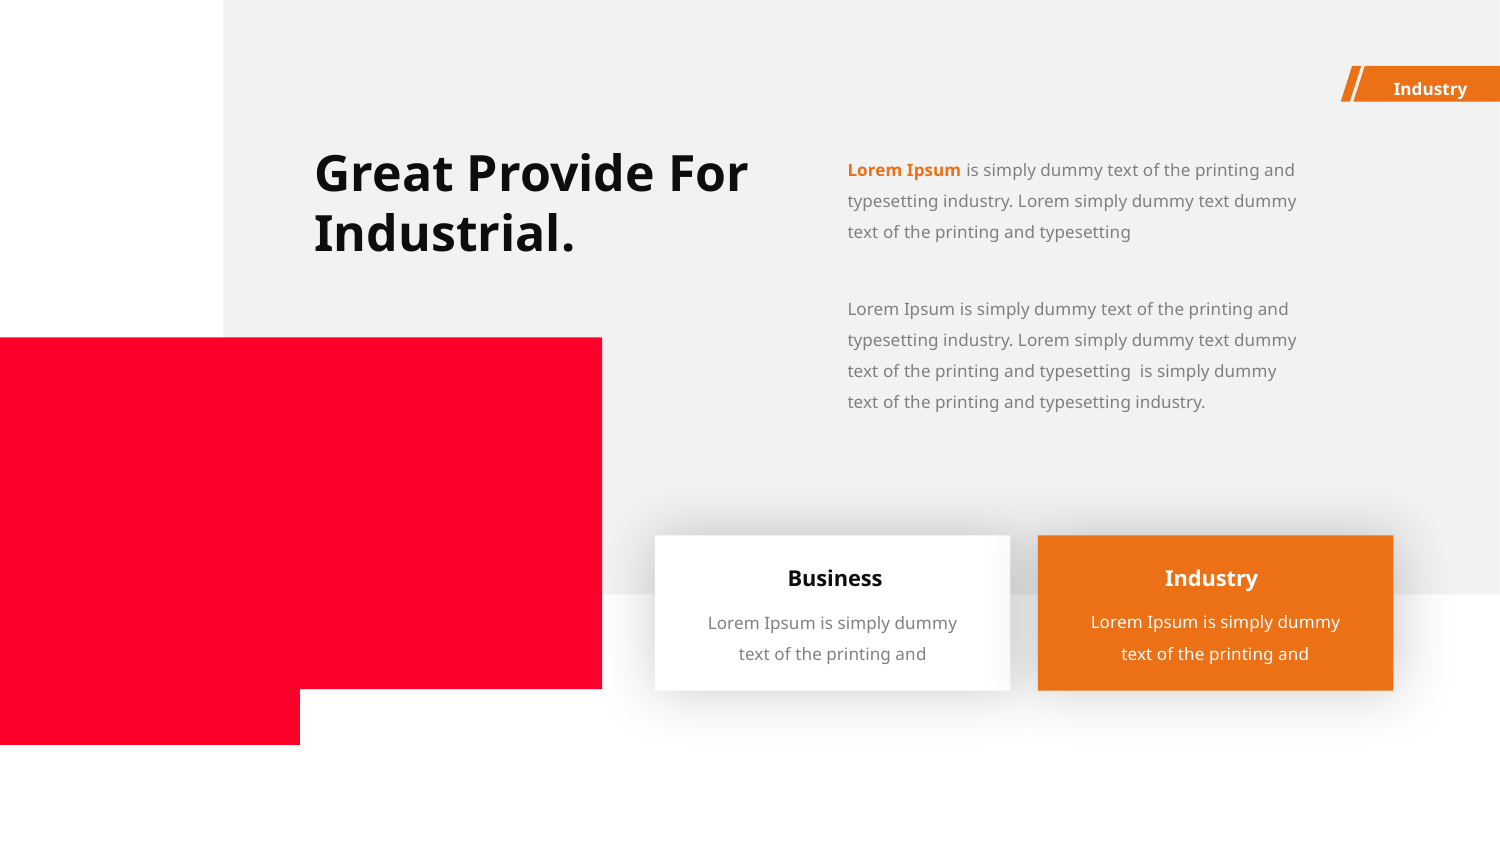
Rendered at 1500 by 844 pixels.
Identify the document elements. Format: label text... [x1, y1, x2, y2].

text_box Lorem Ipsum is simply dummy text of the printing and typesetting industry. Lorem simply dummy text dummy text of the printing and typesetting [832, 142, 1314, 250]
text_box Industry [1099, 557, 1325, 599]
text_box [1340, 65, 1500, 107]
text_box Lorem Ipsum is simply dummy text of the printing and [686, 595, 980, 672]
text_box [1037, 534, 1394, 692]
picture [0, 337, 603, 745]
text_box Lorem Ipsum is simply dummy text of the printing and typesetting industry. Lorem simply dummy text dummy text of the printing and typesetting is simply dummy text of the printing and typesetting industry. [832, 280, 1314, 420]
text_box [654, 534, 1012, 692]
text_box Business [723, 557, 947, 599]
text_box Great Provide For Industrial. [299, 133, 789, 269]
text_box Lorem Ipsum is simply dummy text of the printing and [1069, 594, 1362, 671]
